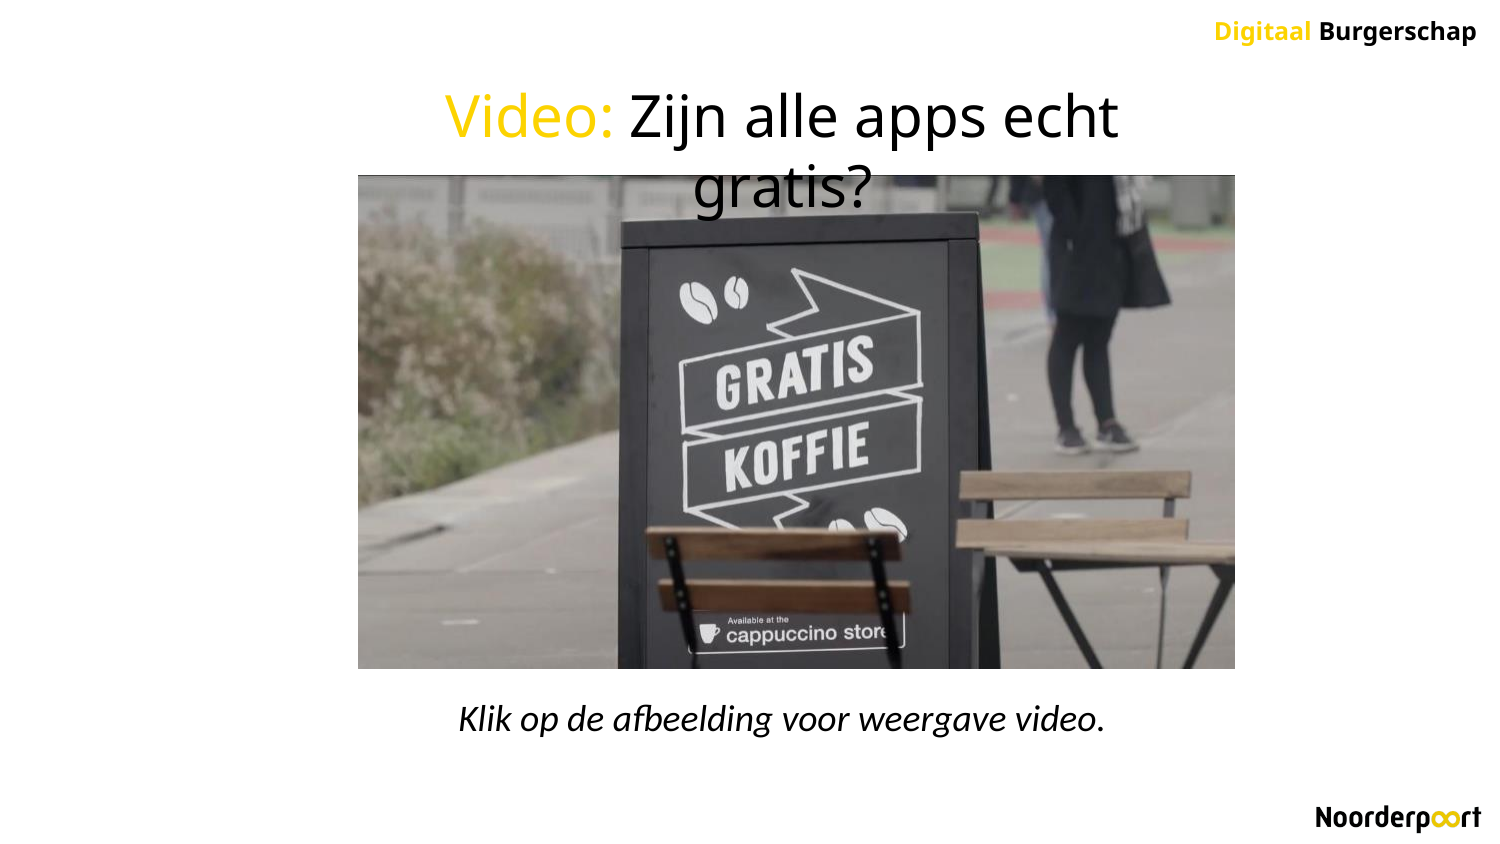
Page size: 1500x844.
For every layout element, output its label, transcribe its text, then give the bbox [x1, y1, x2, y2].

picture [1315, 804, 1482, 835]
text_box Klik op de afbeelding voor weergave video. [443, 686, 1122, 746]
text_box Video: Zijn alle apps echt gratis? [402, 71, 1164, 173]
text_box Digitaal Burgerschap [1199, 8, 1500, 54]
picture [357, 175, 1235, 669]
